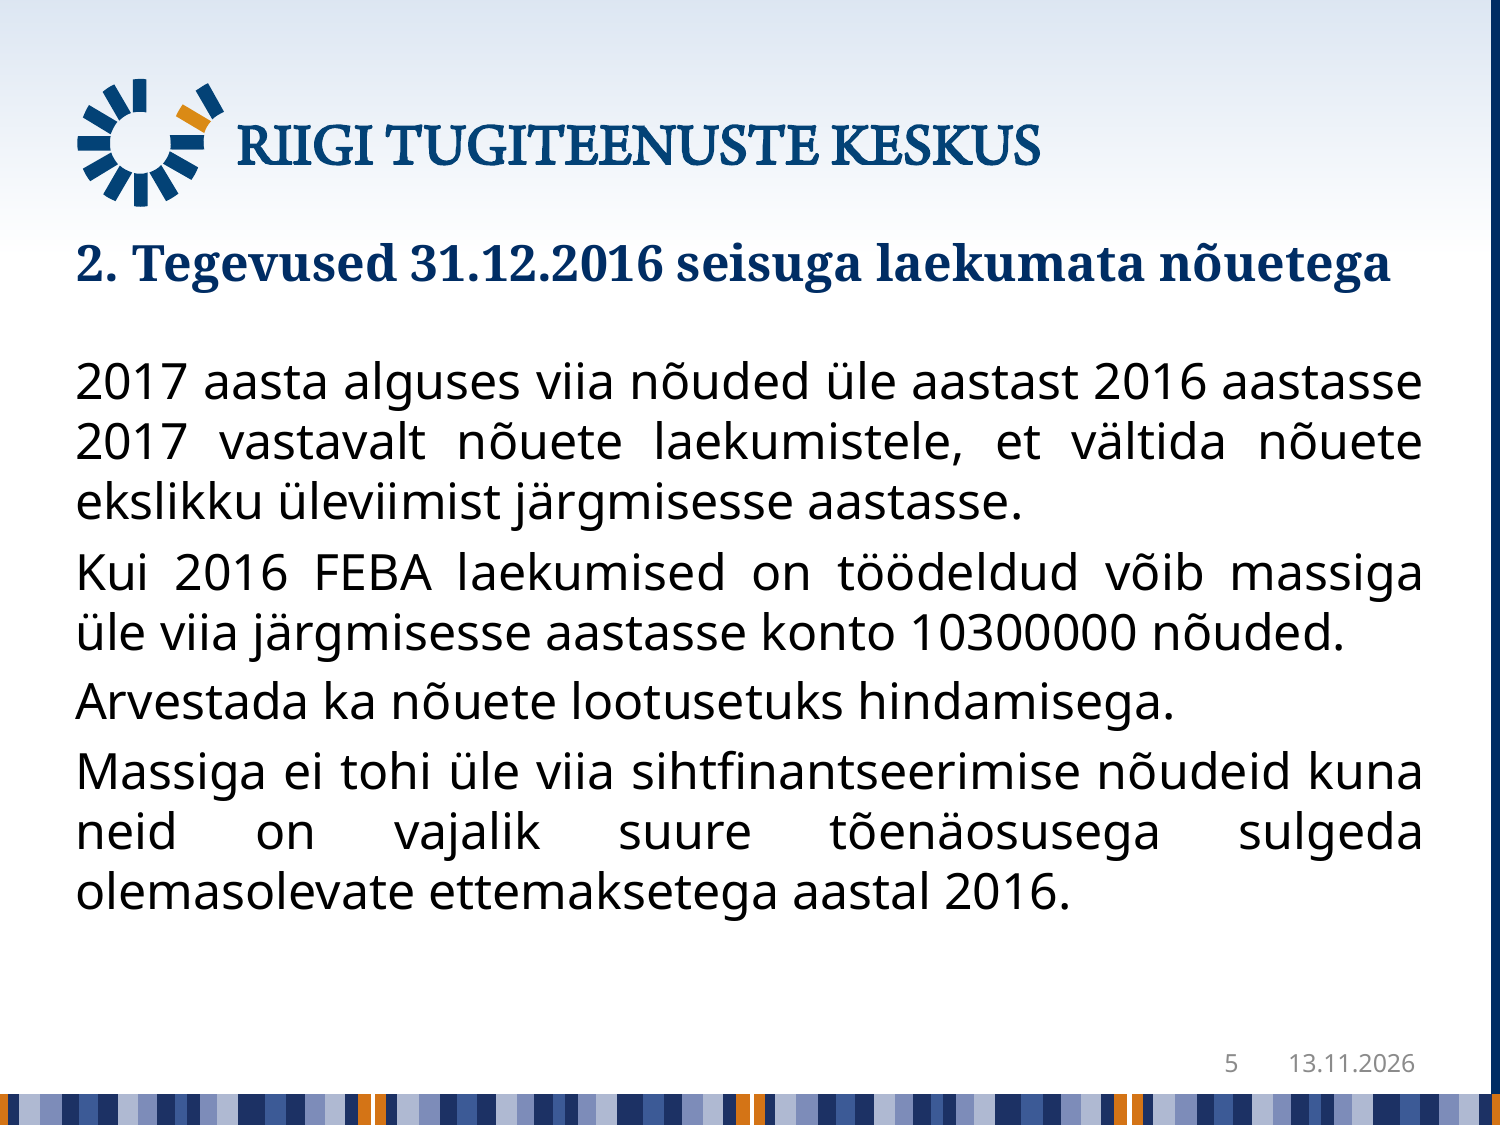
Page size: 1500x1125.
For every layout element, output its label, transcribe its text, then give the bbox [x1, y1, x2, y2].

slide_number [1269, 1035, 1431, 1095]
title 2. Tegevused 31.12.2016 seisuga laekumata nõuetega [76, 231, 1427, 325]
slide_number 5 [1139, 1035, 1254, 1095]
list 2017 aasta alguses viia nõuded üle aastast 2016 aastasse 2017 vastavalt nõuete laekumistele, et vältida nõuete ekslikku üleviimist järgmisesse aastasse. Kui 2016 FEBA laekumised on töödeldud võib massiga üle viia järgmisesse aastasse konto 10300000 nõuded. Arvestada ka nõuete lootusetuks hindamisega. Massiga ei tohi üle viia sihtfinantseerimise nõudeid kuna neid on vajalik suure tõenäosusega sulgeda olemasolevate ettemaksetega aastal 2016. [75, 349, 1425, 1012]
